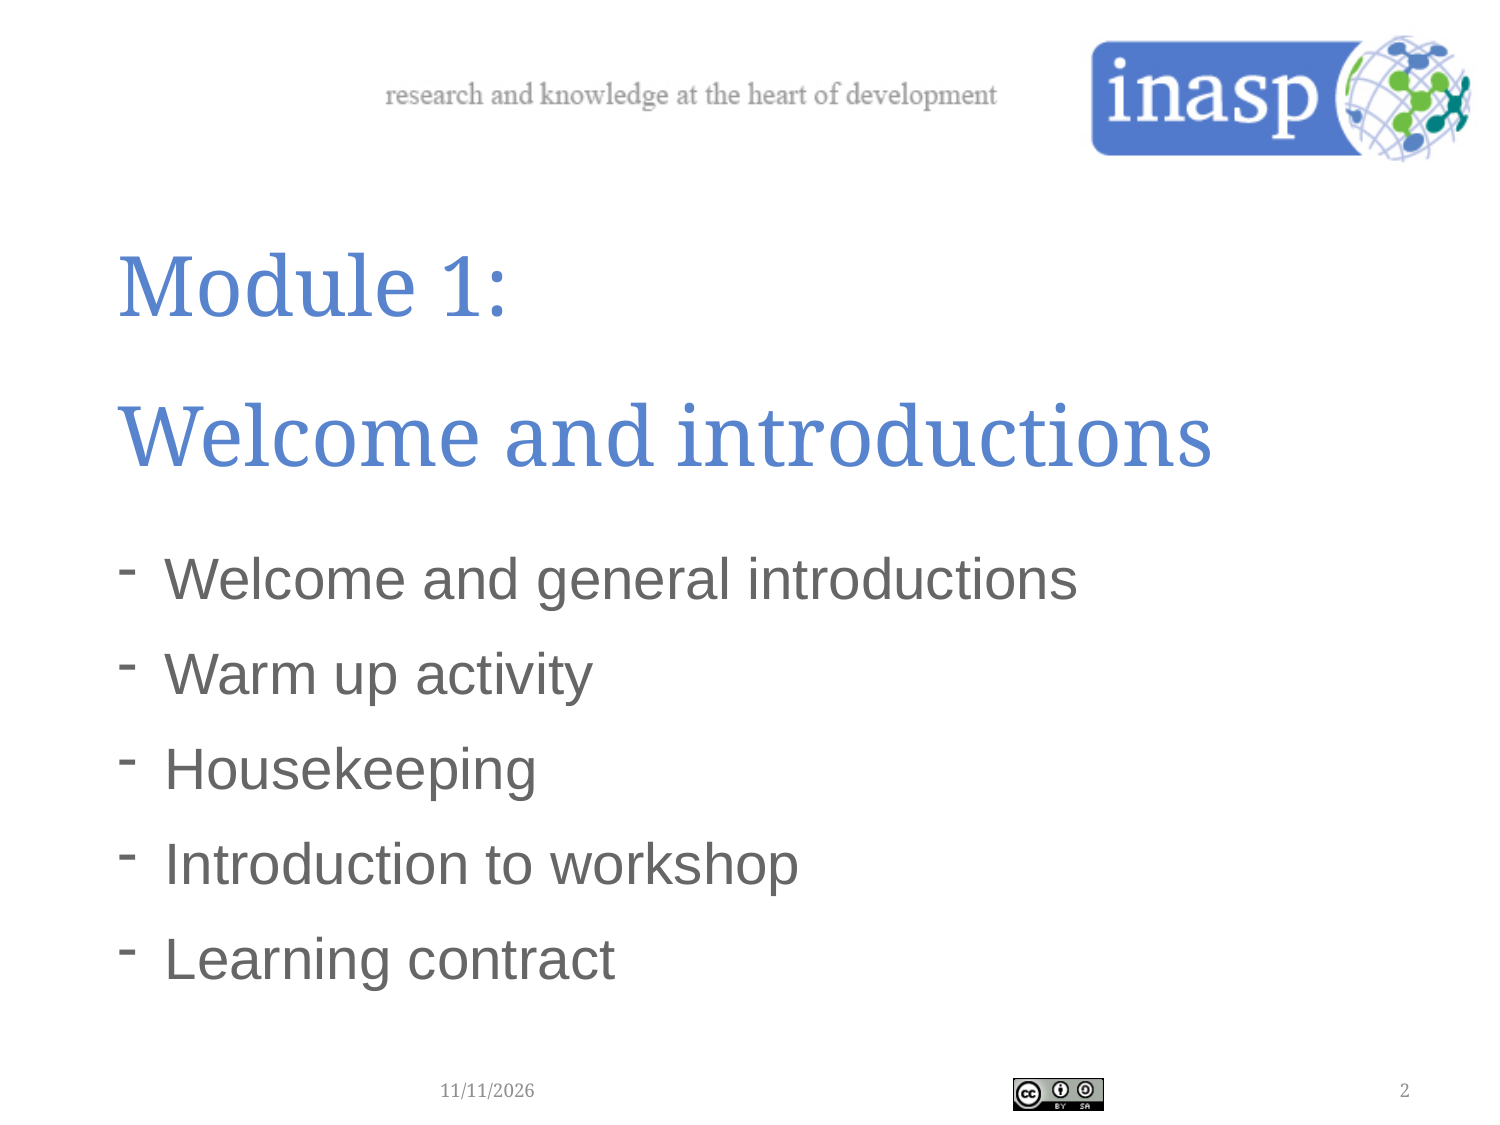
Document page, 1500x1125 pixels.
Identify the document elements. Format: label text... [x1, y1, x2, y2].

text_box Module 1: Welcome and introductions Welcome and general introductions Warm up activity Housekeeping Introduction to workshop Learning contract [102, 226, 1357, 1056]
picture [385, 24, 1484, 173]
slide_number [425, 1061, 775, 1122]
slide_number 2 [1312, 1061, 1425, 1122]
footer [806, 1061, 1282, 1122]
